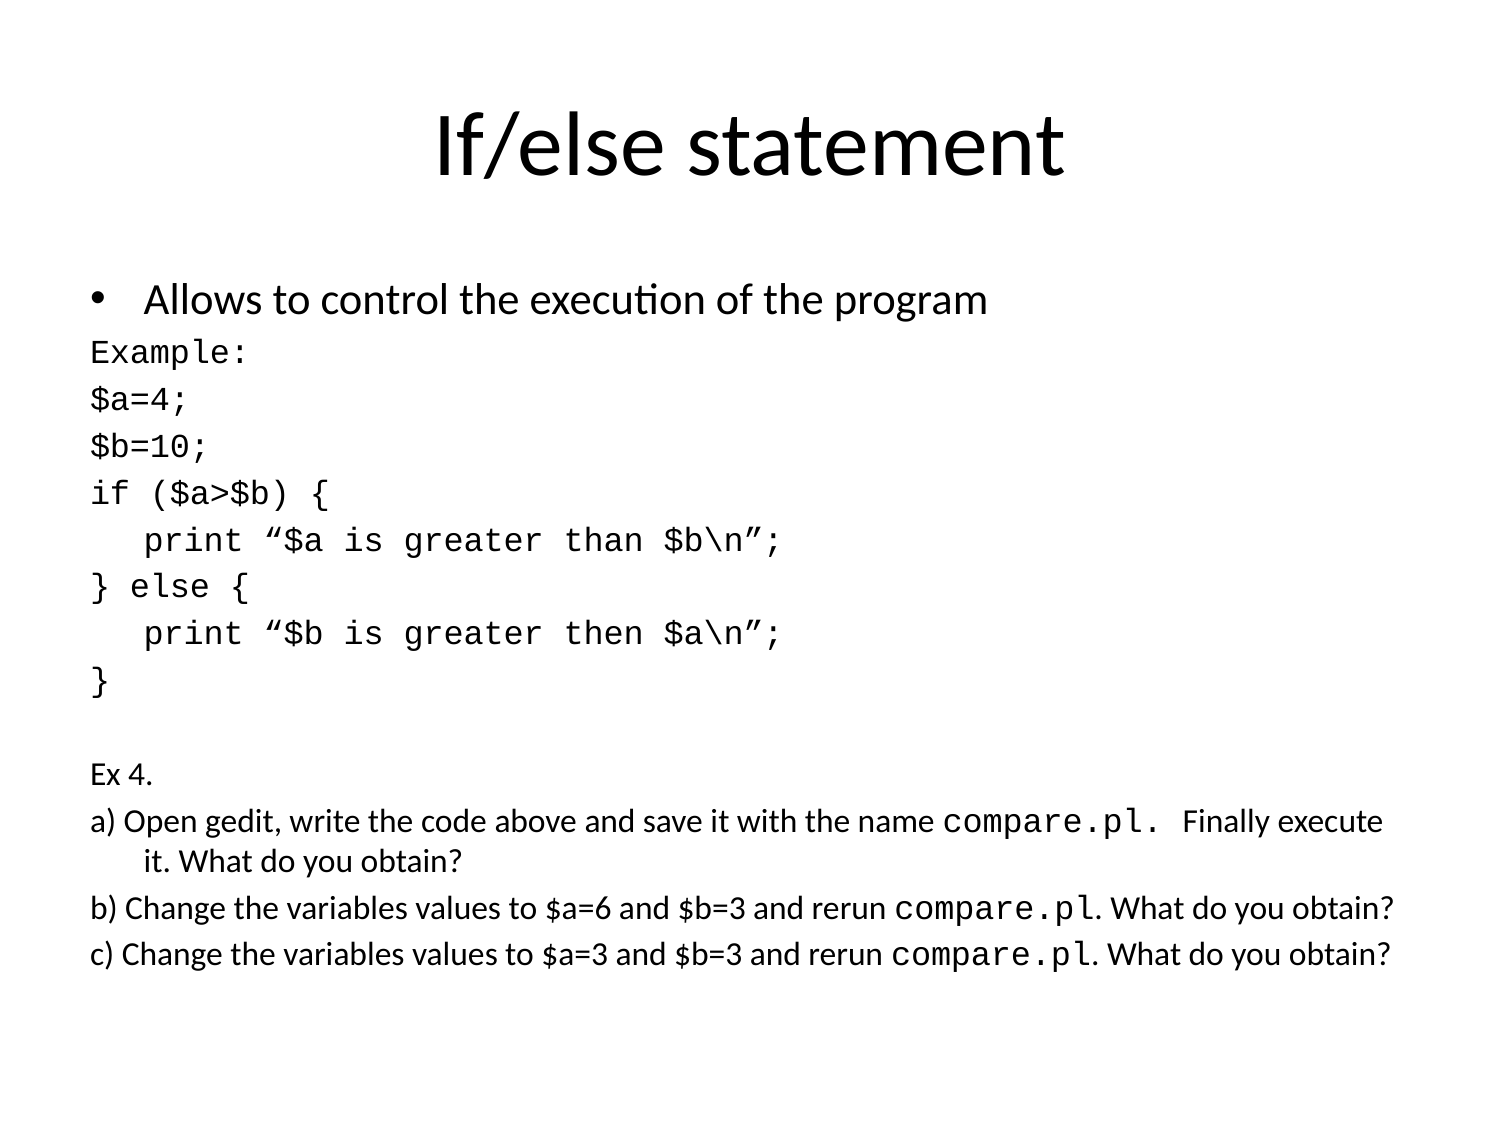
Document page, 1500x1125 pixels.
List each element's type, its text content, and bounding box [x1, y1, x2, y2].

list Allows to control the execution of the program Example: $a=4; $b=10; if ($a>$b) { print “$a is greater than $b\n”; } else { print “$b is greater then $a\n”; } Ex 4. a) Open gedit, write the code above and save it with the name compare.pl. Finally execute it. What do you obtain? b) Change the variables values to $a=6 and $b=3 and rerun compare.pl. What do you obtain? c) Change the variables values to $a=3 and $b=3 and rerun compare.pl. What do you obtain? [75, 262, 1425, 1039]
title If/else statement [75, 45, 1425, 233]
